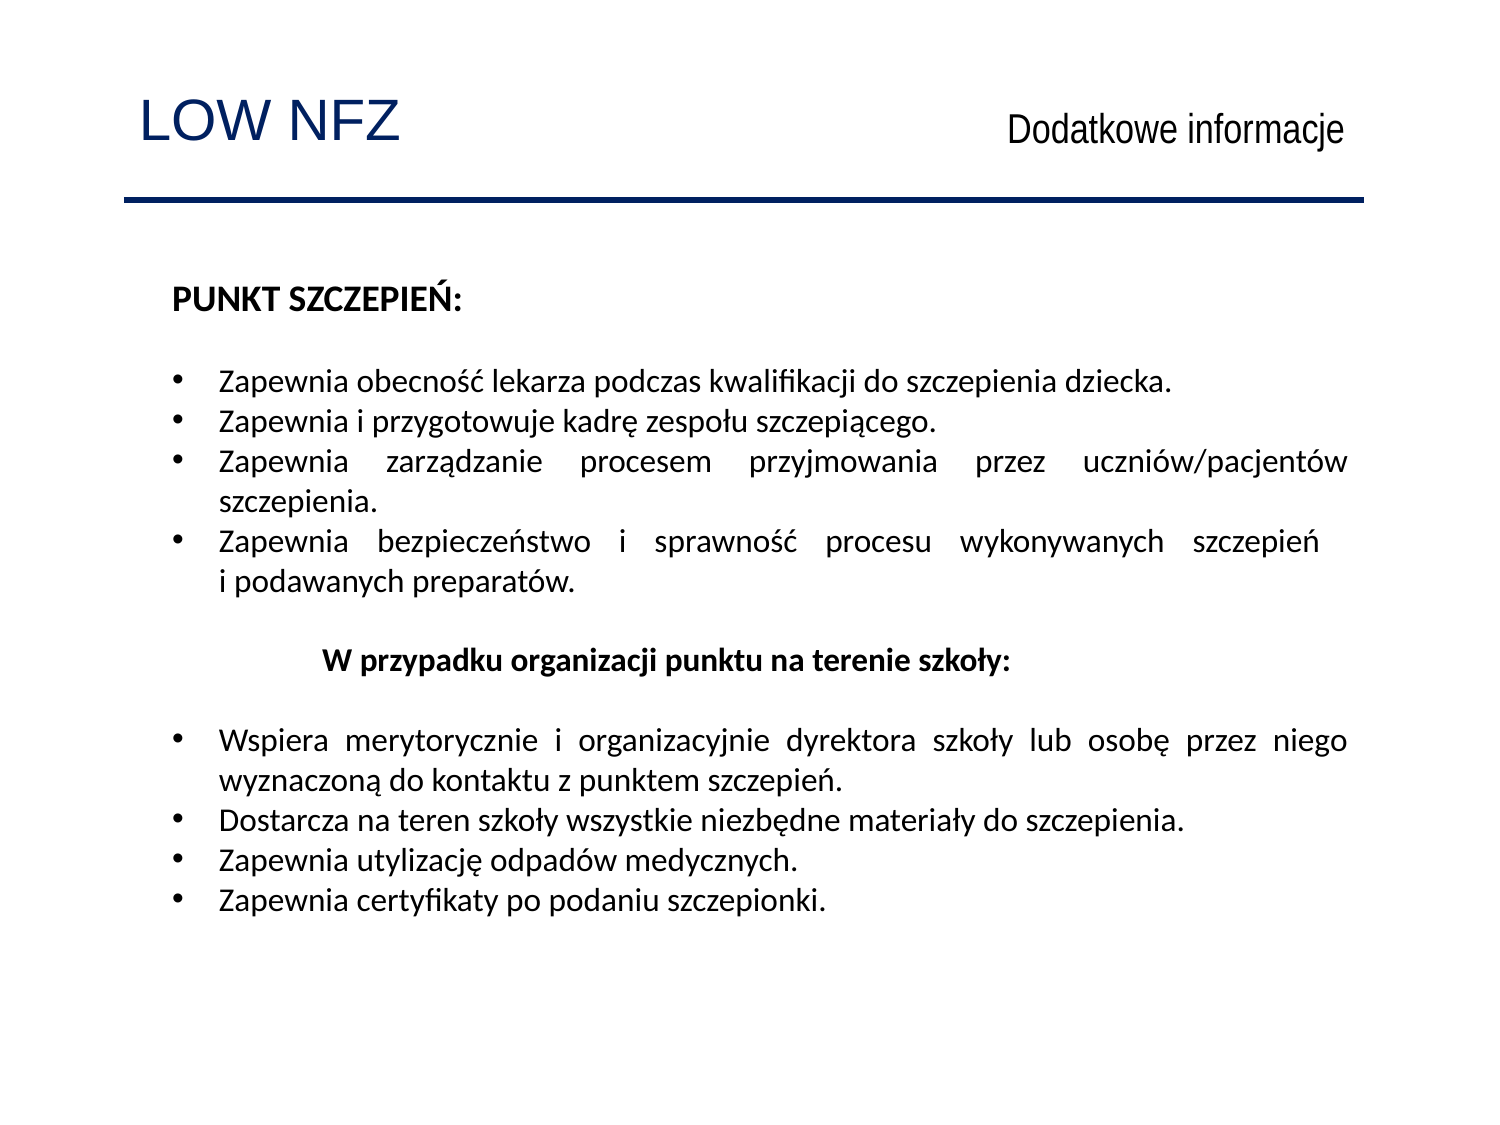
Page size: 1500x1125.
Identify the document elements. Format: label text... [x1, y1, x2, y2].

text_box LOW NFZ [123, 74, 526, 160]
text_box Dodatkowe informacje [324, 94, 1360, 199]
text_box PUNKT SZCZEPIEŃ: Zapewnia obecność lekarza podczas kwalifikacji do szczepienia dziecka. Zapewnia i przygotowuje kadrę zespołu szczepiącego. Zapewnia zarządzanie procesem przyjmowania przez uczniów/pacjentów szczepienia. Zapewnia bezpieczeństwo i sprawność procesu wykonywanych szczepień i podawanych preparatów. W przypadku organizacji punktu na terenie szkoły: Wspiera merytorycznie i organizacyjnie dyrektora szkoły lub osobę przez niego wyznaczoną do kontaktu z punktem szczepień. Dostarcza na teren szkoły wszystkie niezbędne materiały do szczepienia. Zapewnia utylizację odpadów medycznych. Zapewnia certyfikaty po podaniu szczepionki. [157, 266, 1365, 1016]
